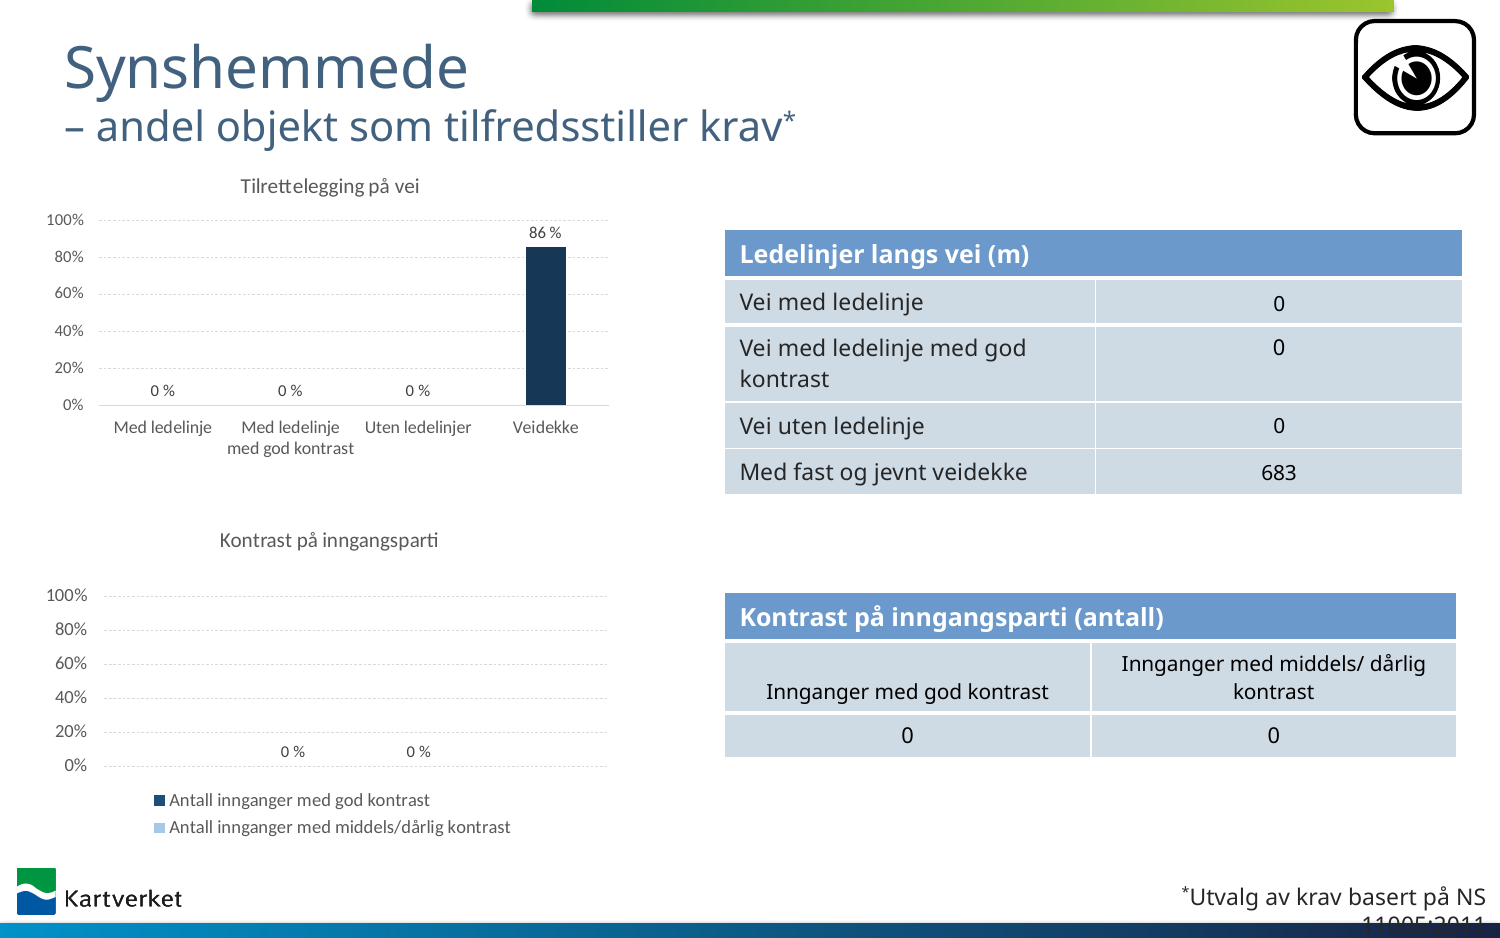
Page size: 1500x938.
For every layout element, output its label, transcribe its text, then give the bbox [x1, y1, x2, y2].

table_cell 0 [1096, 280, 1462, 323]
table_cell 0 [1096, 403, 1462, 448]
table_header Ledelinjer langs vei (m) [725, 230, 1462, 276]
table_cell Vei med ledelinje [725, 280, 1095, 323]
table_cell Vei uten ledelinje [725, 403, 1095, 448]
table_cell Innganger med god kontrast [725, 643, 1090, 711]
text_box Synshemmede – andel objekt som tilfredsstiller krav* [49, 24, 1431, 158]
picture [41, 520, 618, 846]
table_cell Vei med ledelinje med god kontrast [725, 327, 1095, 401]
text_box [1355, 20, 1475, 134]
picture [41, 166, 619, 492]
table_cell 683 [1096, 449, 1462, 494]
table_cell 0 [1092, 715, 1456, 757]
table_cell Innganger med middels/ dårlig kontrast [1092, 643, 1456, 711]
text_box *Utvalg av krav basert på NS 11005:2011 [1068, 873, 1500, 938]
table_cell 0 [1096, 327, 1462, 401]
table_cell 0 [725, 715, 1090, 757]
table_cell Med fast og jevnt veidekke [725, 449, 1095, 494]
table_header Kontrast på inngangsparti (antall) [725, 593, 1456, 639]
